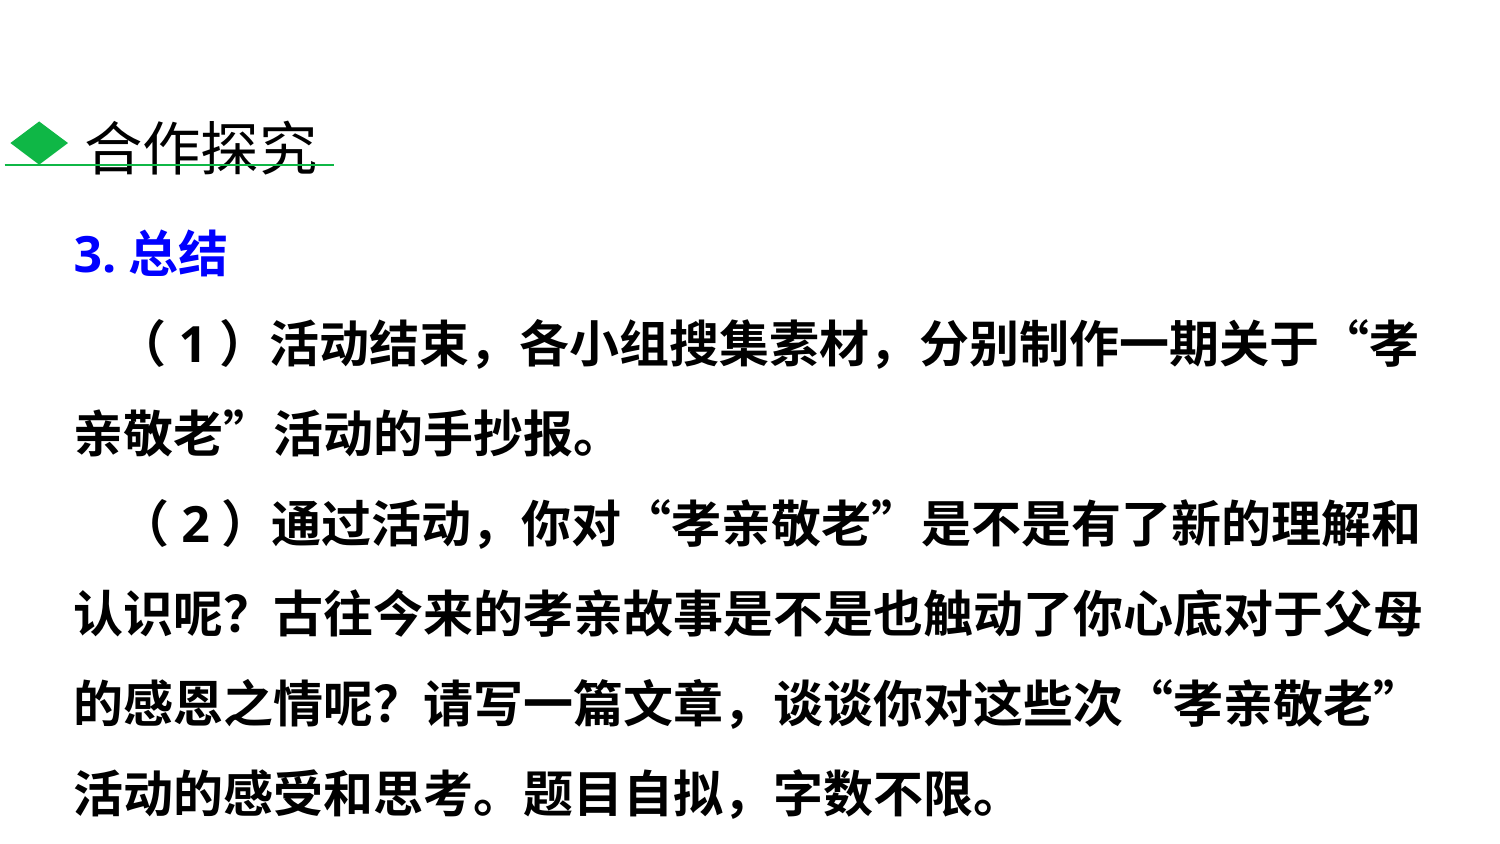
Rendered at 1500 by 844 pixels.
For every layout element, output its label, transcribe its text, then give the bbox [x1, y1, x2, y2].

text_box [4, 105, 334, 191]
text_box 3.总结 （1）活动结束，各小组搜集素材，分别制作一期关于“孝亲敬老”活动的手抄报。 （2）通过活动，你对“孝亲敬老”是不是有了新的理解和认识呢？古往今来的孝亲故事是不是也触动了你心底对于父母的感恩之情呢？请写一篇文章，谈谈你对这些次“孝亲敬老”活动的感受和思考。题目自拟，字数不限。 [58, 185, 1447, 831]
